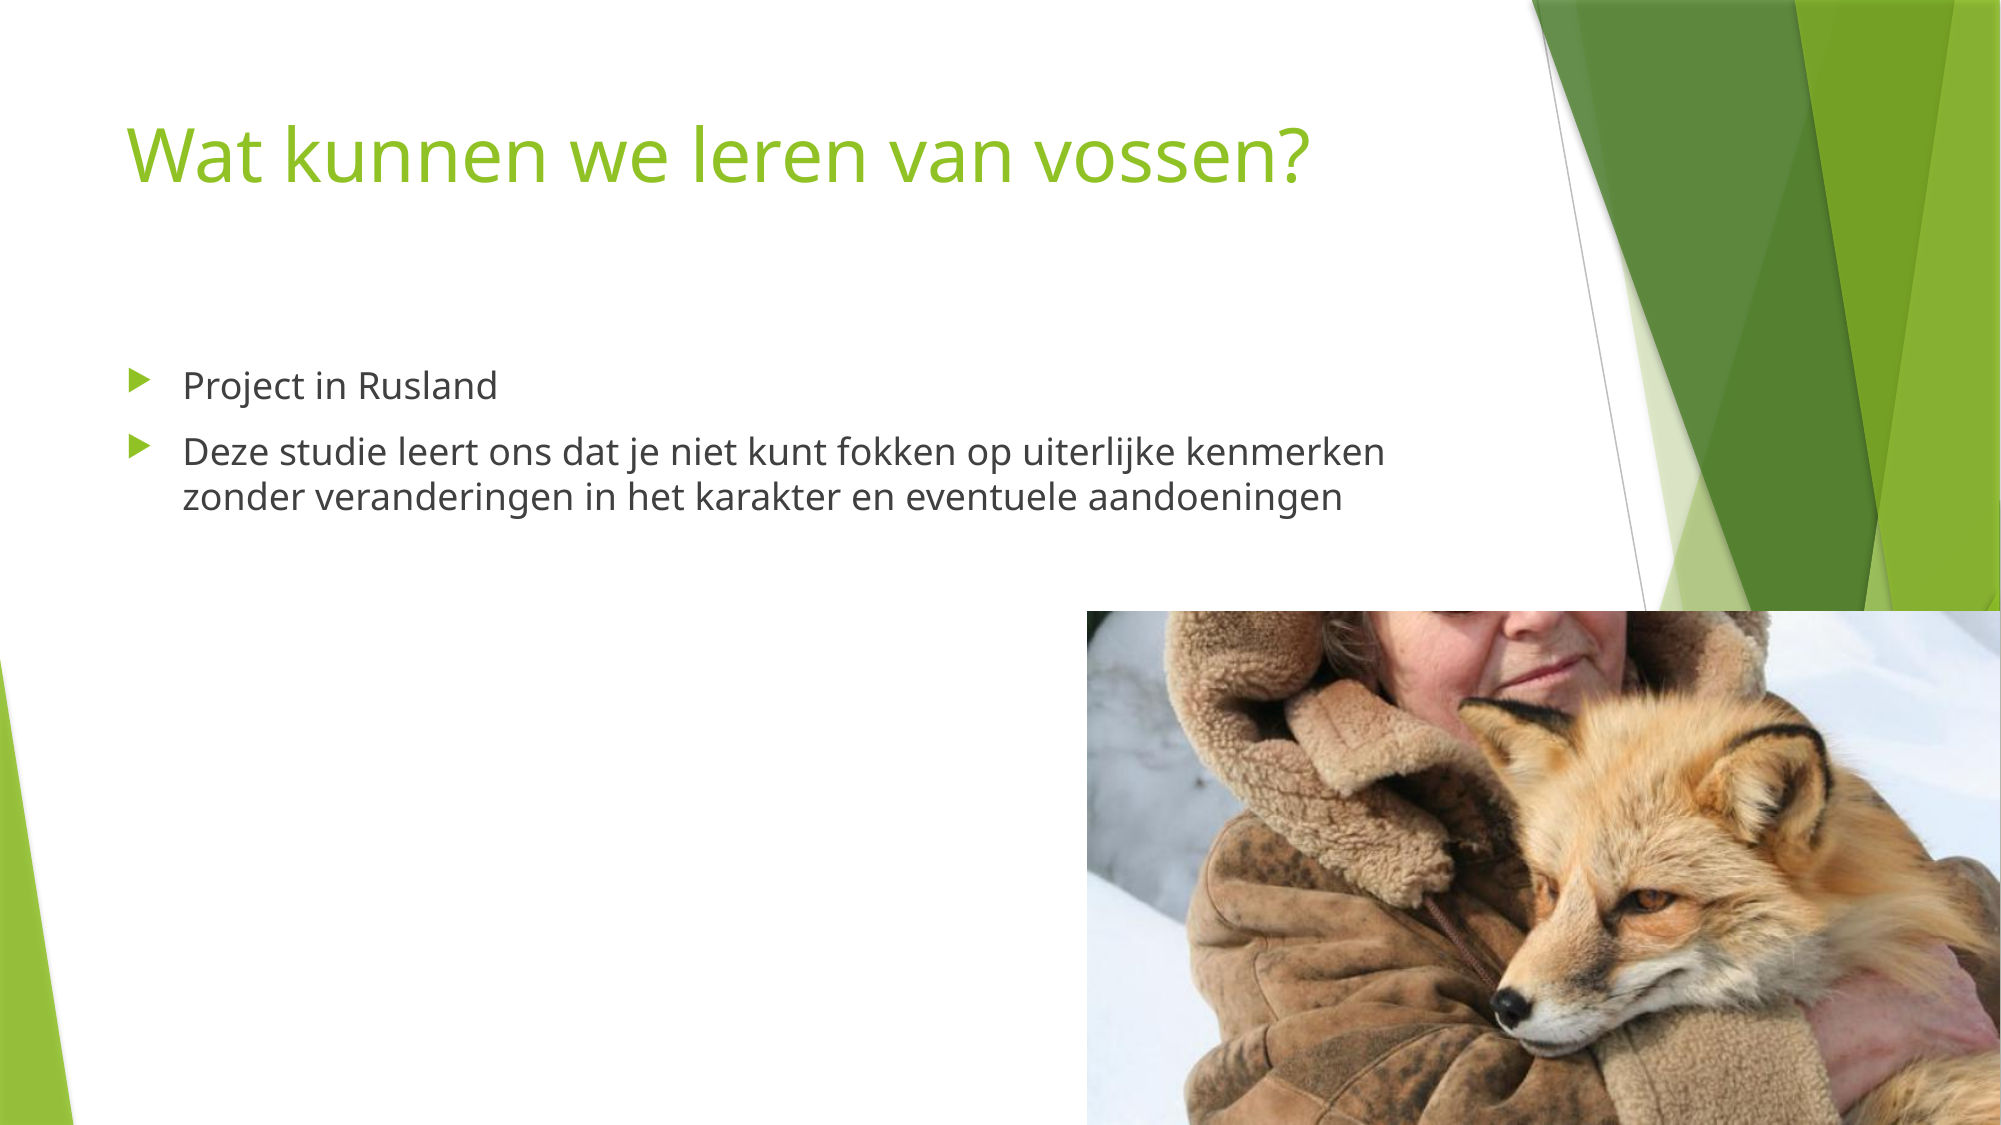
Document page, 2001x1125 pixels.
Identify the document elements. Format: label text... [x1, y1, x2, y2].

picture [1086, 611, 2000, 1125]
list Project in Rusland Deze studie leert ons dat je niet kunt fokken op uiterlijke kenmerken zonder veranderingen in het karakter en eventuele aandoeningen [111, 354, 1522, 992]
title Wat kunnen we leren van vossen? [111, 99, 1522, 317]
